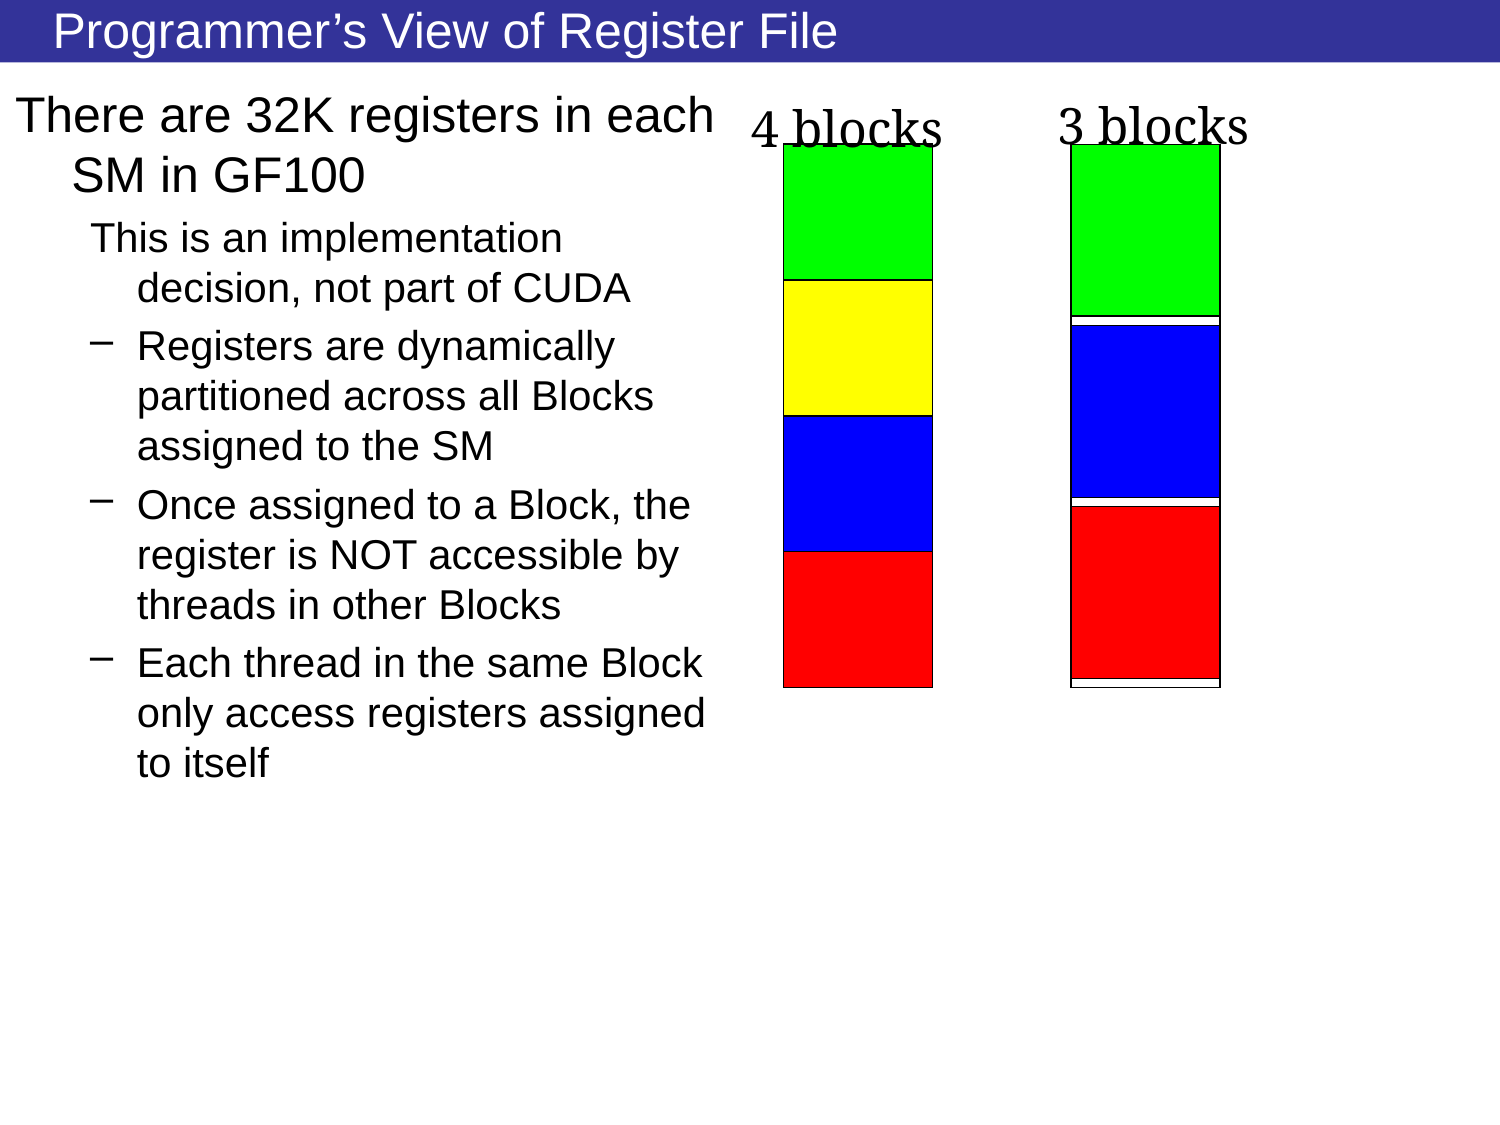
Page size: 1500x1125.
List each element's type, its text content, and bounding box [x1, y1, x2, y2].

title Programmer’s View of Register File [37, 7, 1426, 51]
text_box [762, 87, 1238, 688]
list There are 32K registers in each SM in GF100 This is an implementation decision, not part of CUDA Registers are dynamically partitioned across all Blocks assigned to the SM Once assigned to a Block, the register is NOT accessible by threads in other Blocks Each thread in the same Block only access registers assigned to itself [0, 74, 751, 1088]
